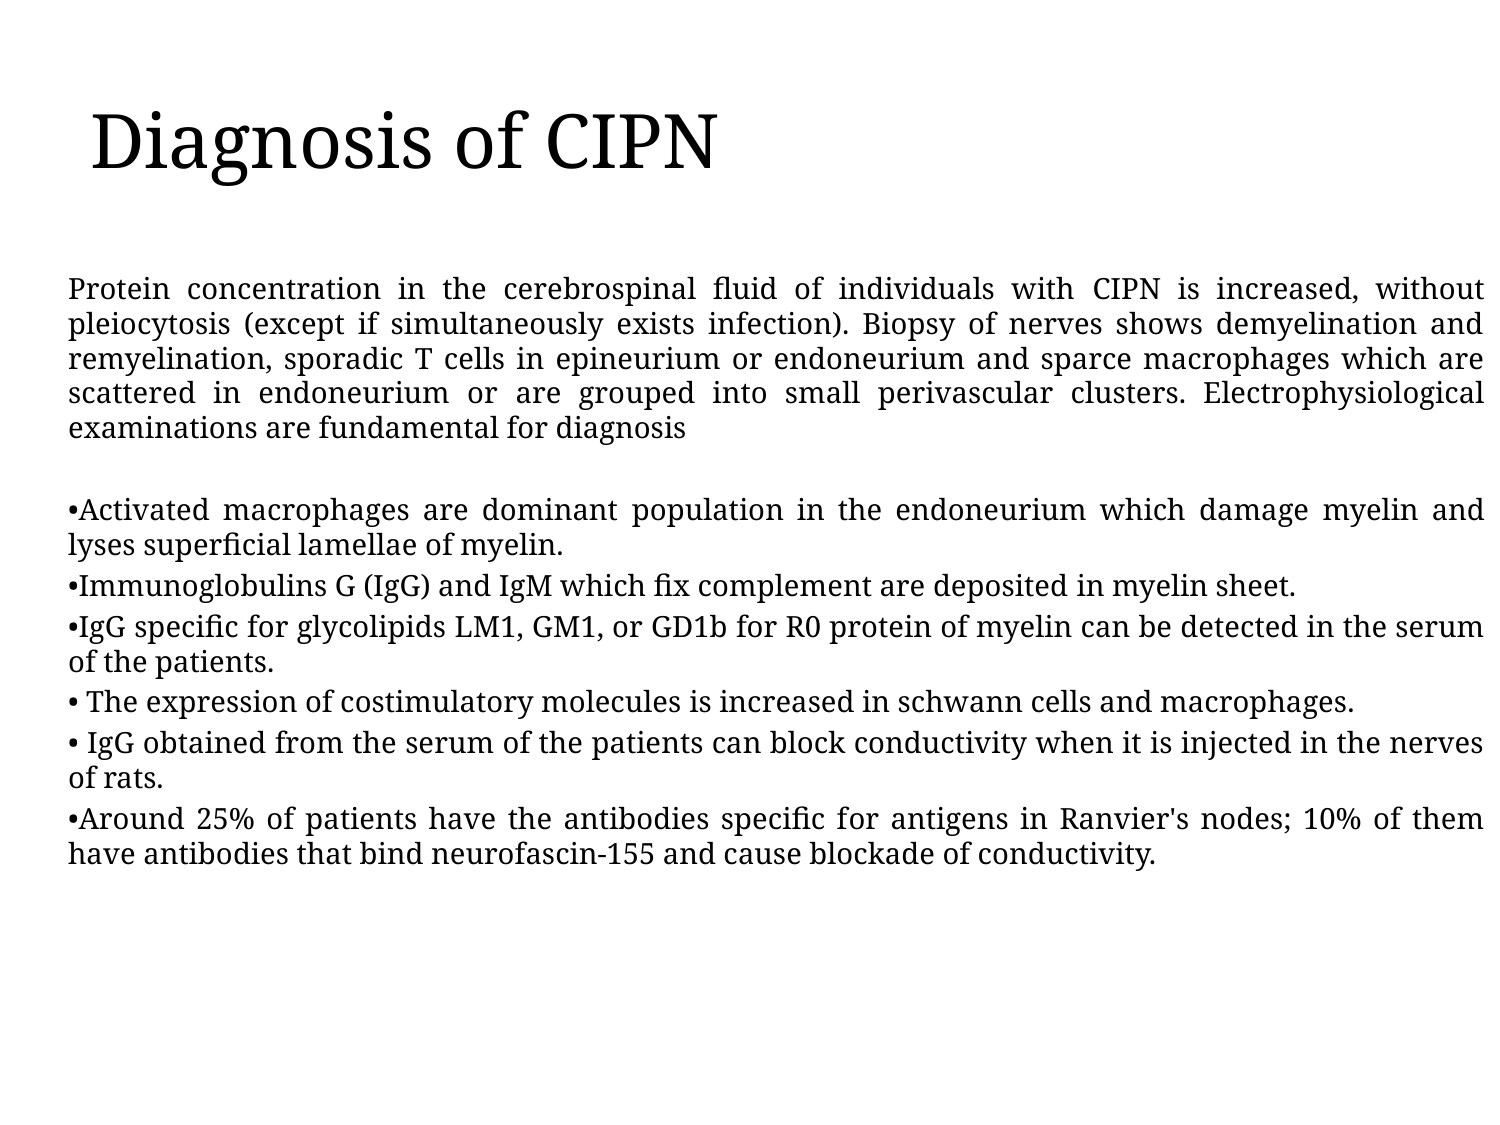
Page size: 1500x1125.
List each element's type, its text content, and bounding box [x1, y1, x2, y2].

list Protein concentration in the cerebrospinal fluid of individuals with CIPN is increased, without pleiocytosis (except if simultaneously exists infection). Biopsy of nerves shows demyelination and remyelination, sporadic T cells in epineurium or endoneurium and sparce macrophages which are scattered in endoneurium or are grouped into small perivascular clusters. Electrophysiological examinations are fundamental for diagnosis •Activated macrophages are dominant population in the endoneurium which damage myelin and lyses superficial lamellae of myelin. •Immunoglobulins G (IgG) and IgM which fix complement are deposited in myelin sheet. •IgG specific for glycolipids LM1, GM1, or GD1b for R0 protein of myelin can be detected in the serum of the patients. • The expression of costimulatory molecules is increased in schwann cells and macrophages. • IgG obtained from the serum of the patients can block conductivity when it is injected in the nerves of rats. •Around 25% of patients have the antibodies specific for antigens in Ranvier's nodes; 10% of them have antibodies that bind neurofascin-155 and cause blockade of conductivity. [53, 262, 1500, 1005]
title Diagnosis of CIPN [75, 45, 1425, 233]
